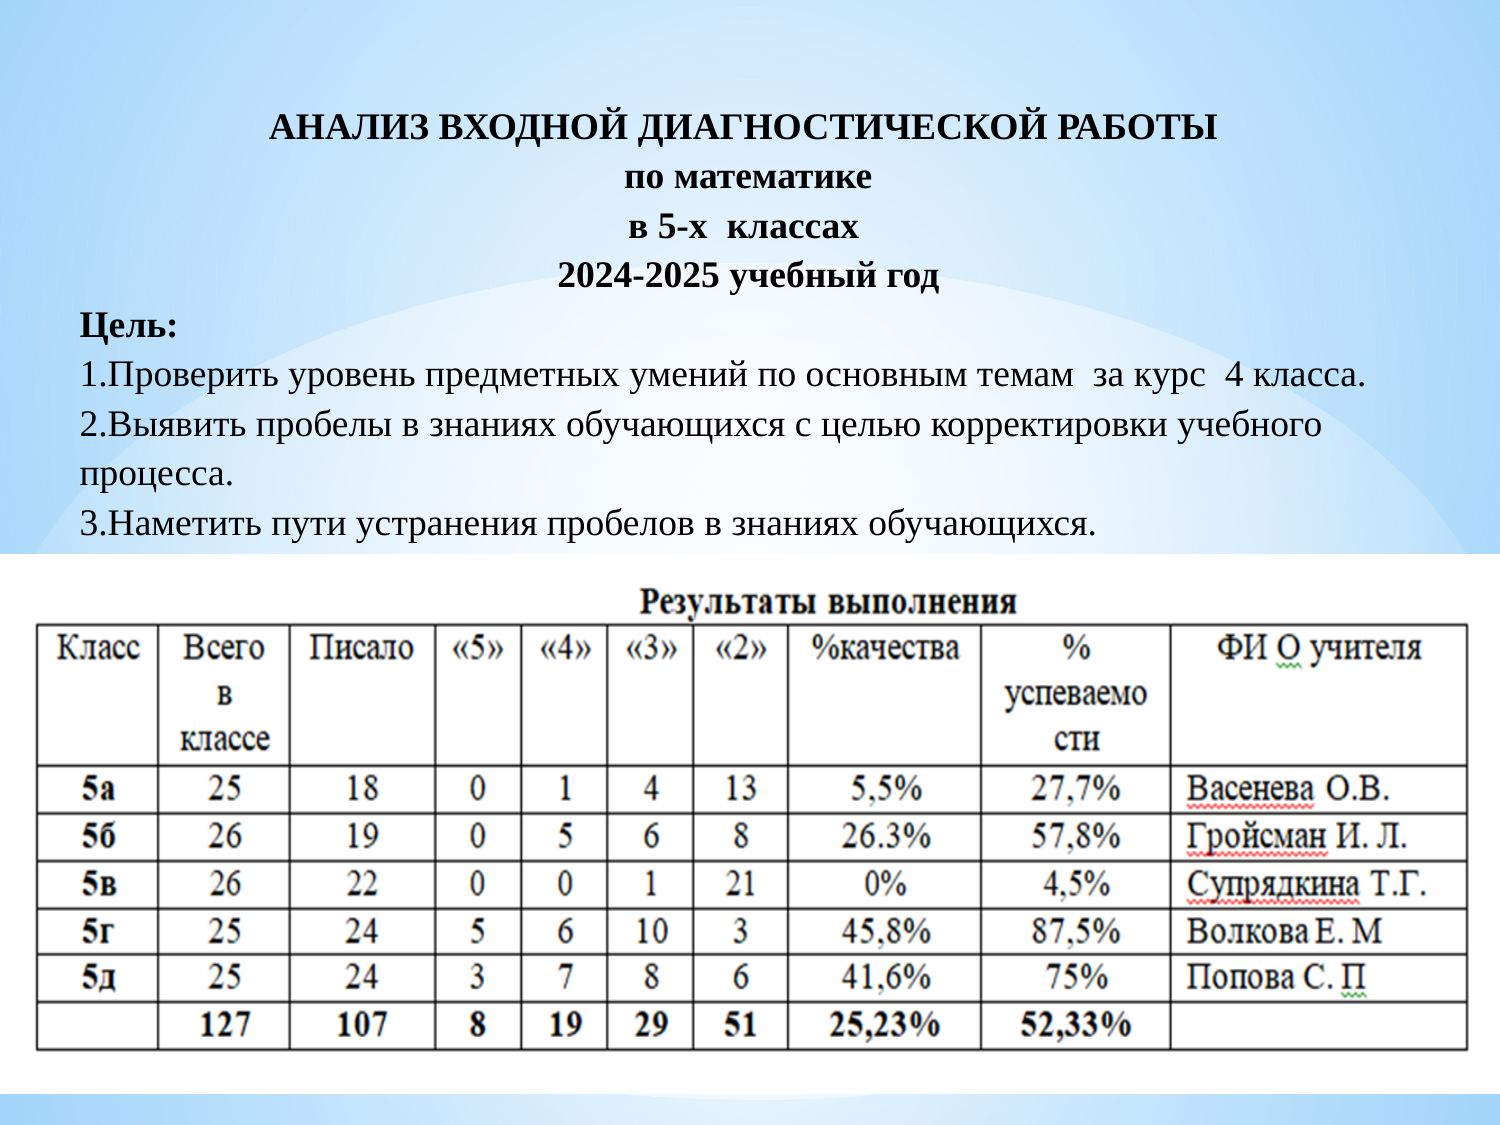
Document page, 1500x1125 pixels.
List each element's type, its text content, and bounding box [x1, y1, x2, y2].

picture [0, 554, 1500, 1095]
text_box АНАЛИЗ ВХОДНОЙ ДИАГНОСТИЧЕСКОЙ РАБОТЫ по математике в 5-х классах 2024-2025 учебный год Цель: 1.Проверить уровень предметных умений по основным темам за курс 4 класса. 2.Выявить пробелы в знаниях обучающихся с целью корректировки учебного процесса. 3.Наметить пути устранения пробелов в знаниях обучающихся. [64, 89, 1433, 551]
